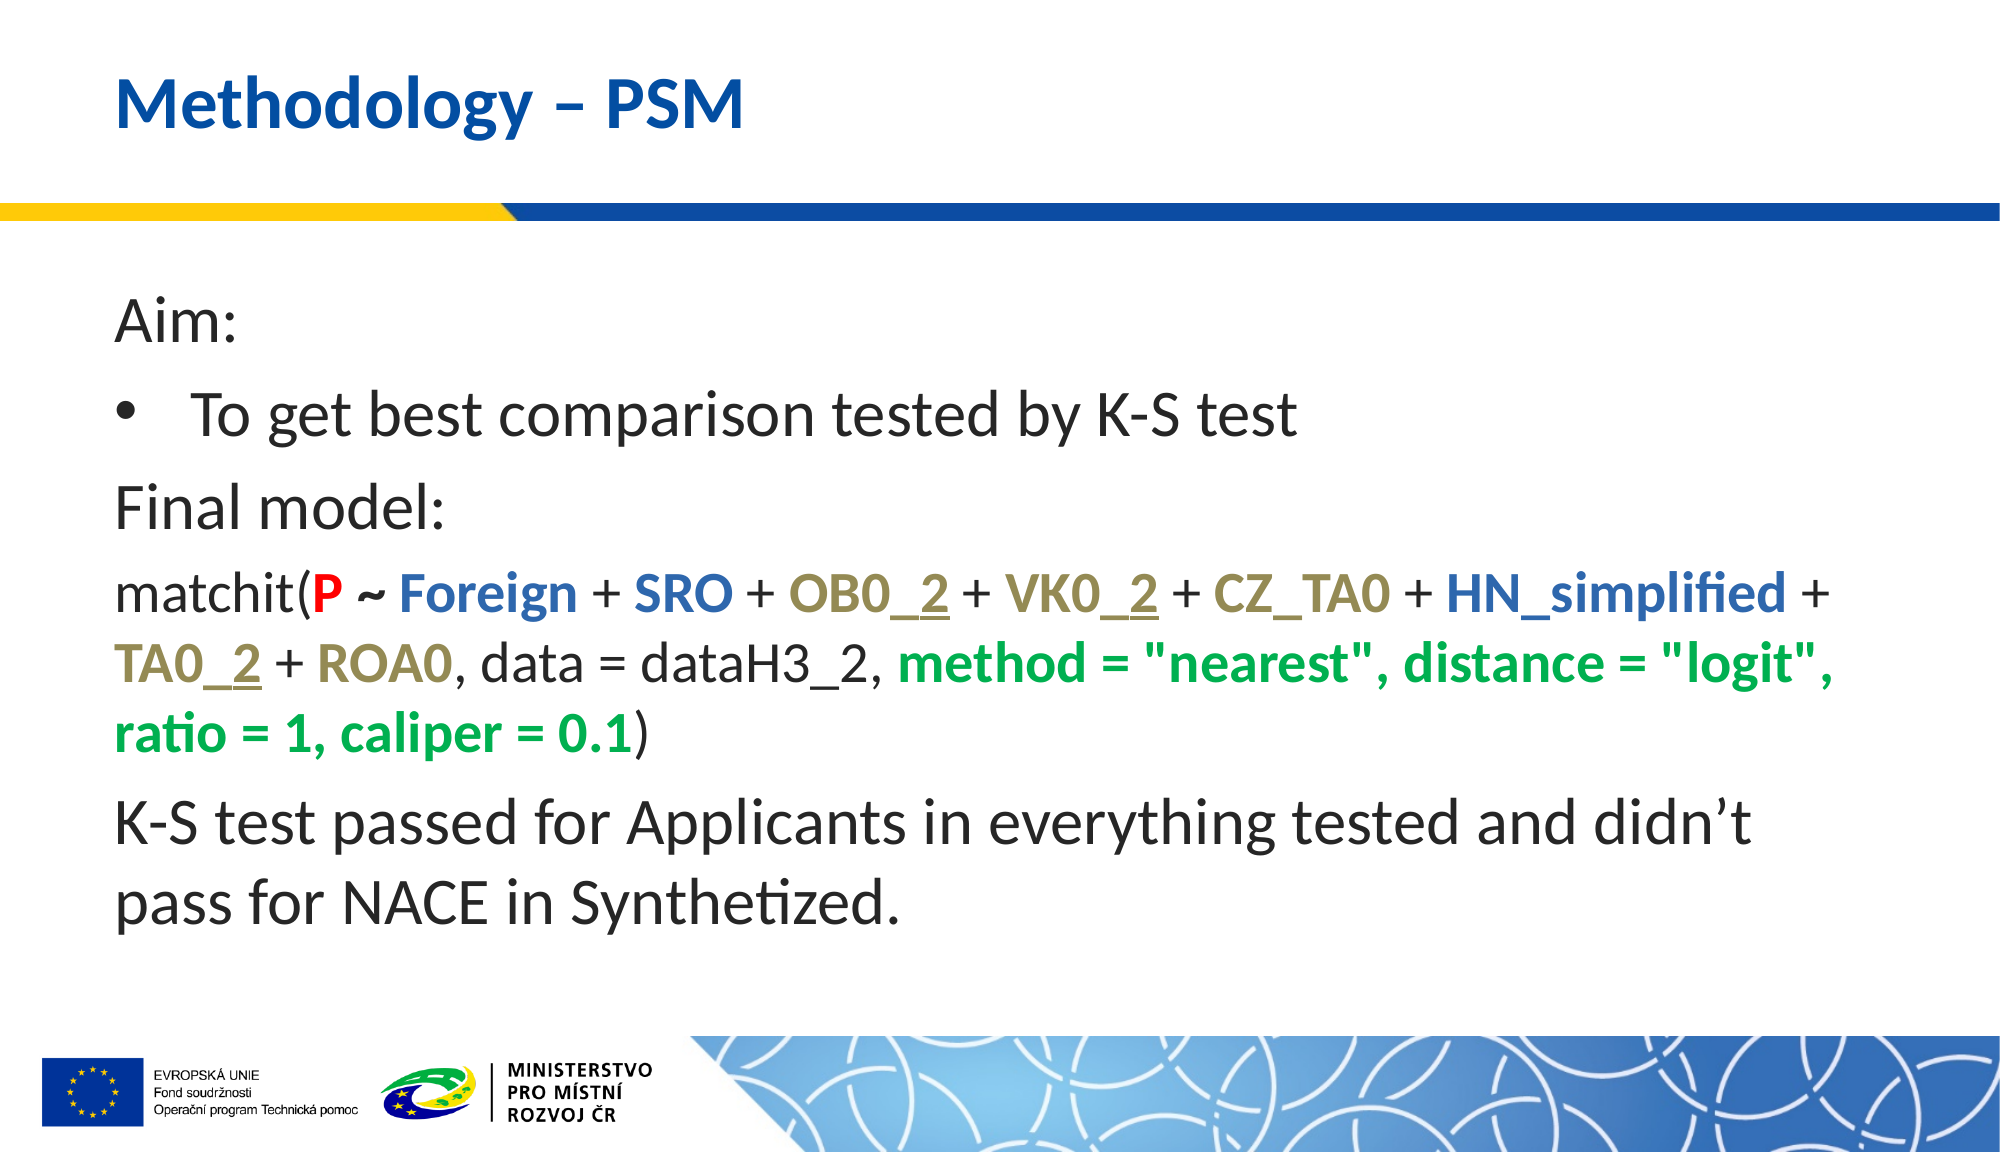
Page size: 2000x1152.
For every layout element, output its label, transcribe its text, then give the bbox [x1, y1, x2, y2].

picture [680, 1036, 2000, 1152]
title Methodology – PSM [99, 46, 1900, 198]
picture [0, 203, 2000, 221]
list Aim: To get best comparison tested by K-S test Final model: matchit(P ~ Foreign + SRO + OB0_2 + VK0_2 + CZ_TA0 + HN_simplified + TA0_2 + ROA0, data = dataH3_2, method = "nearest", distance = "logit", ratio = 1, caliper = 0.1) K-S test passed for Applicants in everything tested and didn’t pass for NACE in Synthetized. [99, 268, 1900, 1029]
picture [19, 1035, 674, 1149]
